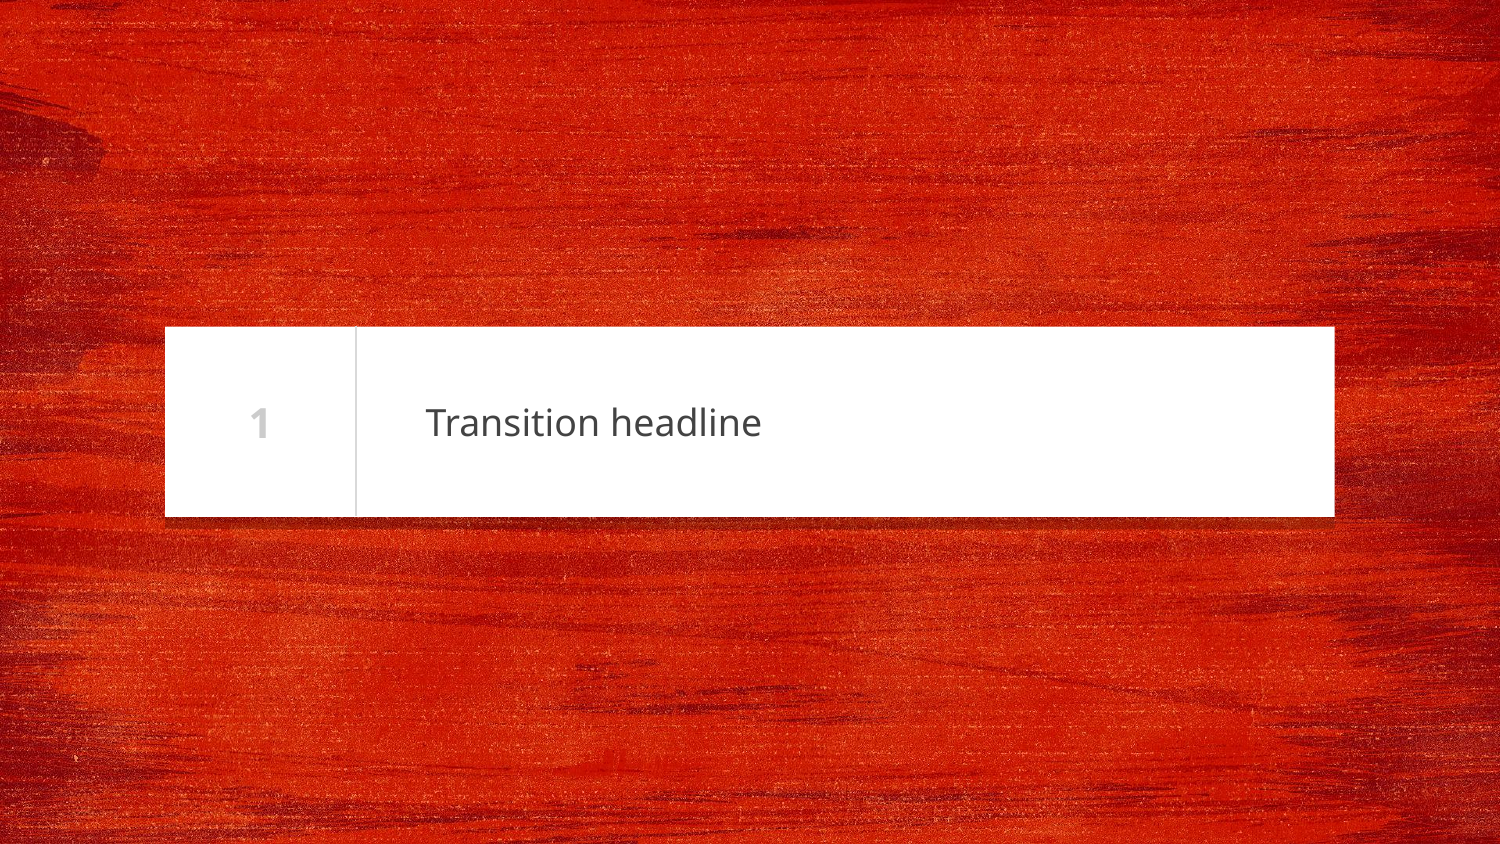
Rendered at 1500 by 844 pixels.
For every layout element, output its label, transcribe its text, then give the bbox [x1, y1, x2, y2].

title Transition headline [410, 326, 1335, 517]
picture [0, 0, 1500, 844]
subtitle 1 [165, 326, 357, 517]
